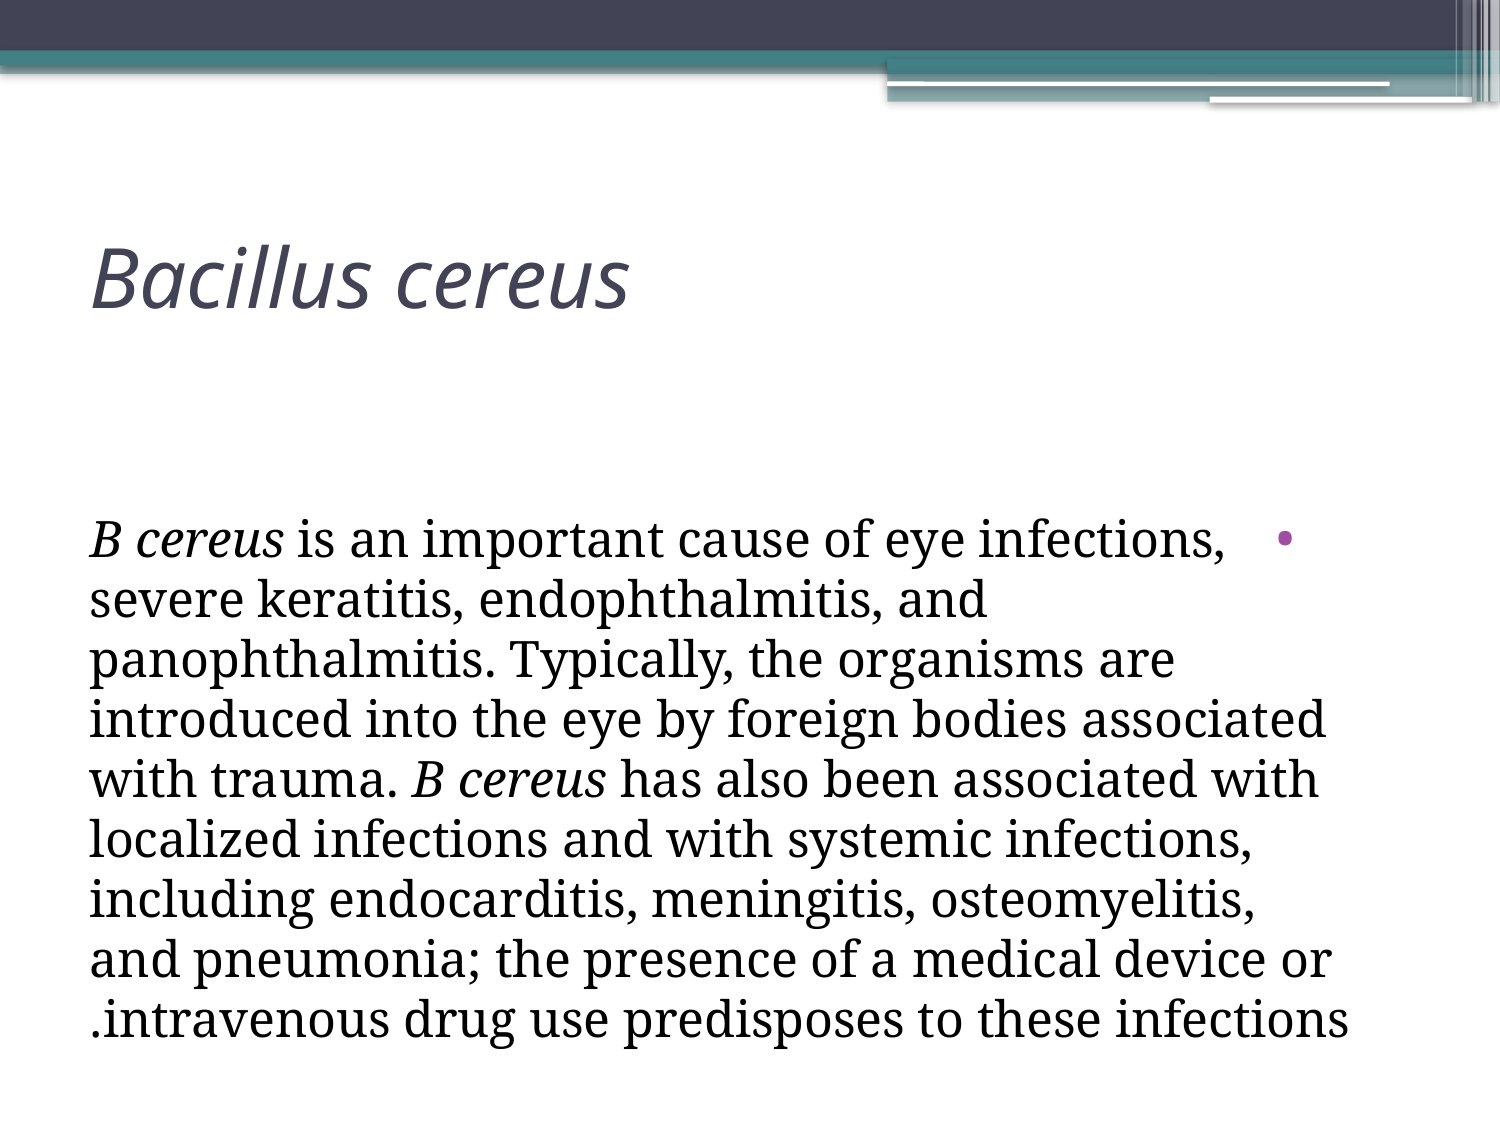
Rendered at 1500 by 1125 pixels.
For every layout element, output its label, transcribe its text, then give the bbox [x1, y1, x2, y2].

title Bacillus cereus [75, 187, 1425, 363]
list B cereus is an important cause of eye infections, severe keratitis, endophthalmitis, and panophthalmitis. Typically, the organisms are introduced into the eye by foreign bodies associated with trauma. B cereus has also been associated with localized infections and with systemic infections, including endocarditis, meningitis, osteomyelitis, and pneumonia; the presence of a medical device or intravenous drug use predisposes to these infections. [75, 368, 1425, 1079]
